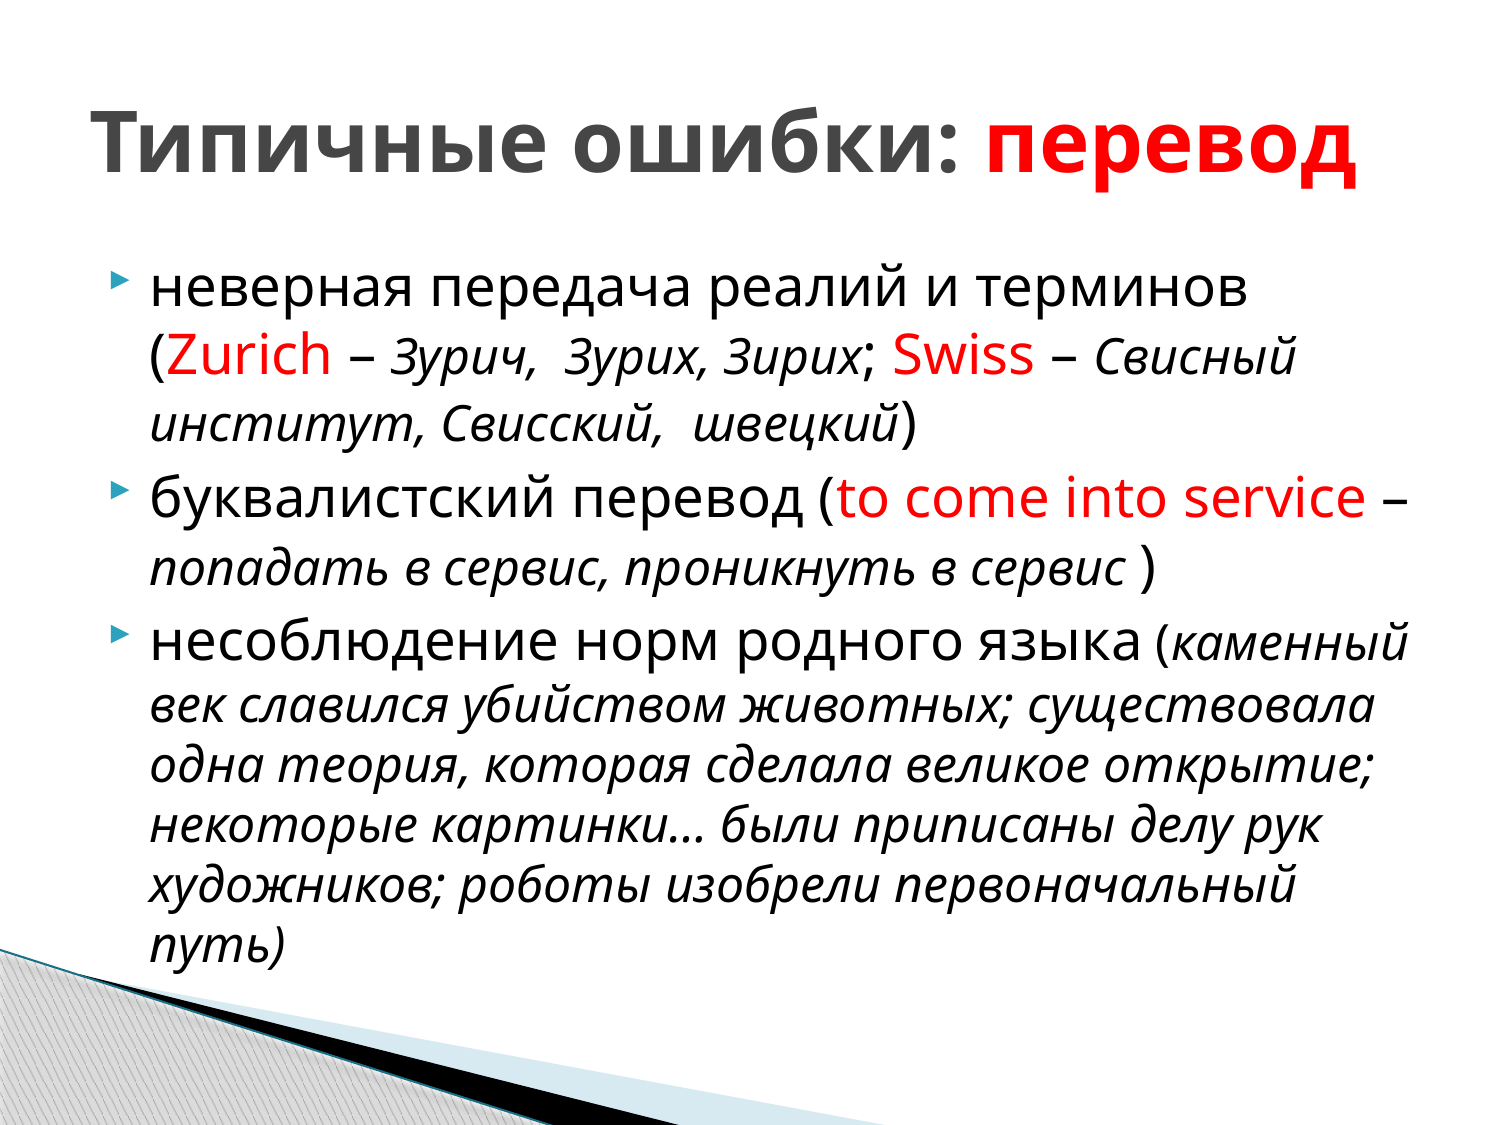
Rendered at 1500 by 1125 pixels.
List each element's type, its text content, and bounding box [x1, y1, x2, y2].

list неверная передача реалий и терминов (Zurich – Зурич, Зурих, Зирих; Swiss – Свисный институт, Свисский, швецкий) буквалистский перевод (to come into service – попадать в сервис, проникнуть в сервис ) несоблюдение норм родного языка (каменный век славился убийством животных; существовала одна теория, которая сделала великое открытие; некоторые картинки… были приписаны делу рук художников; роботы изобрели первоначальный путь) [75, 243, 1425, 986]
title Типичные ошибки: перевод [75, 45, 1425, 233]
